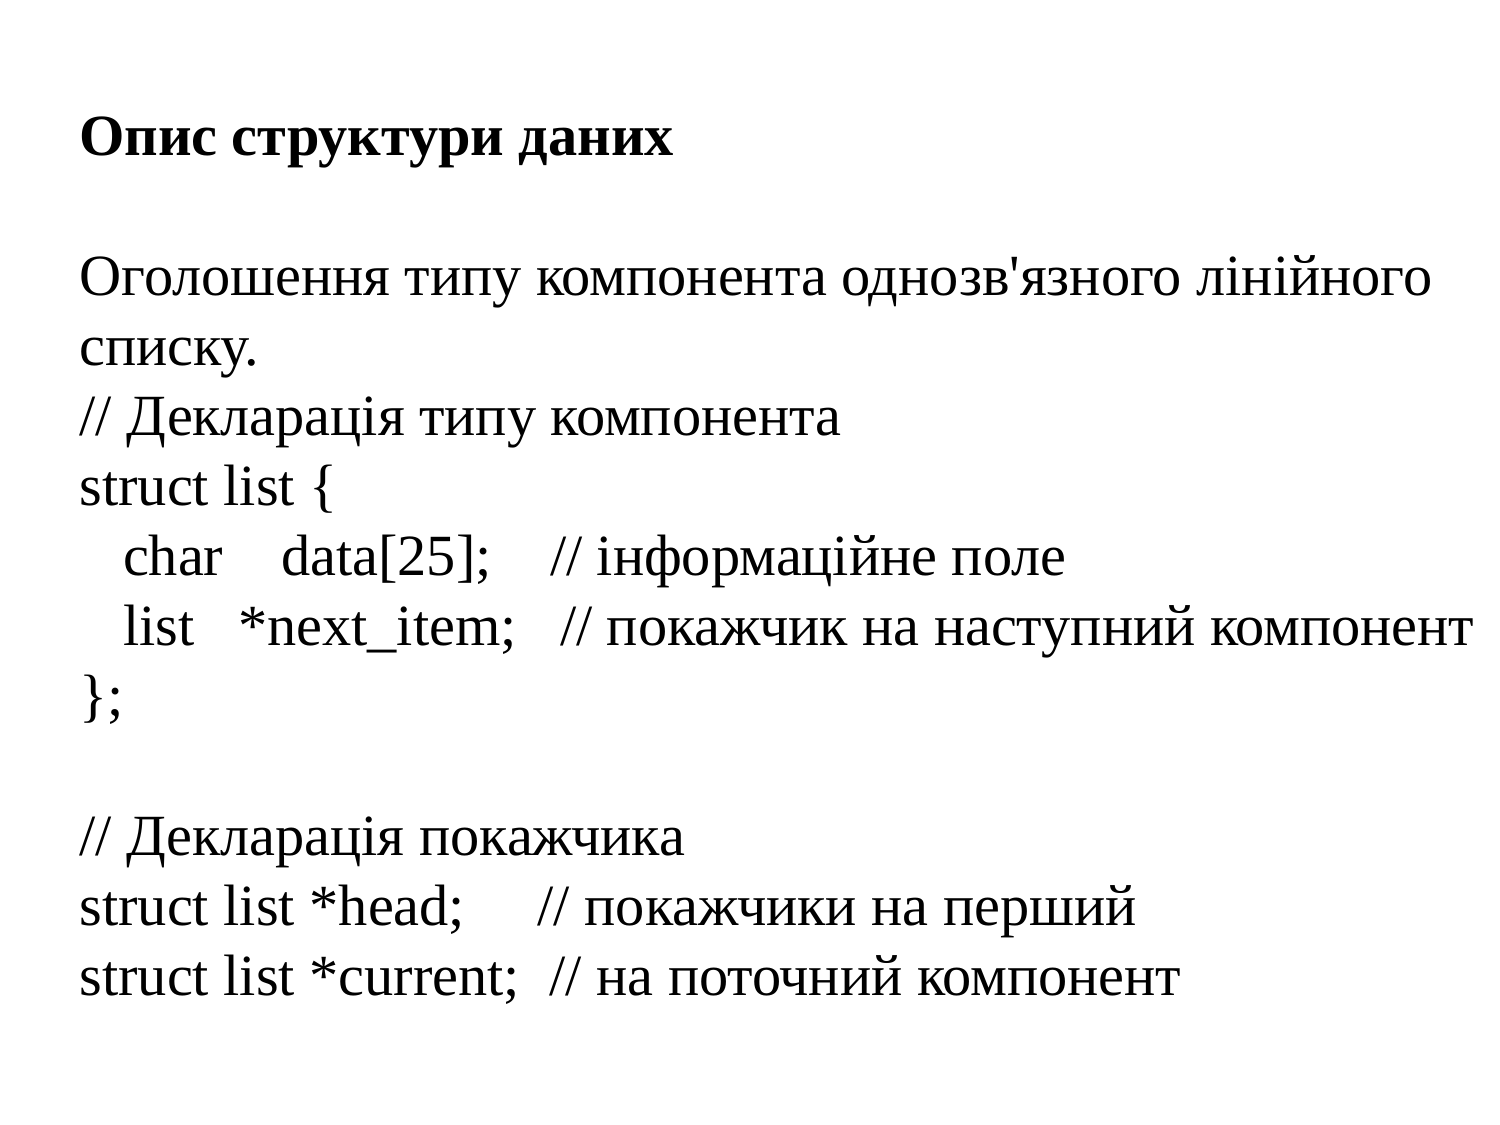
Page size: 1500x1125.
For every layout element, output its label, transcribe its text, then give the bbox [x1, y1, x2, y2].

text_box Опис структури даних Оголошення типу компонента однозв'язного лінійного списку. // Декларація типу компонента struct list { char data[25]; // інформаційне поле list *next_item; // покажчик на наступний компонент }; // Декларація покажчика struct list *head; // покажчики на перший struct list *current; // на поточний компонент [64, 90, 1500, 1015]
